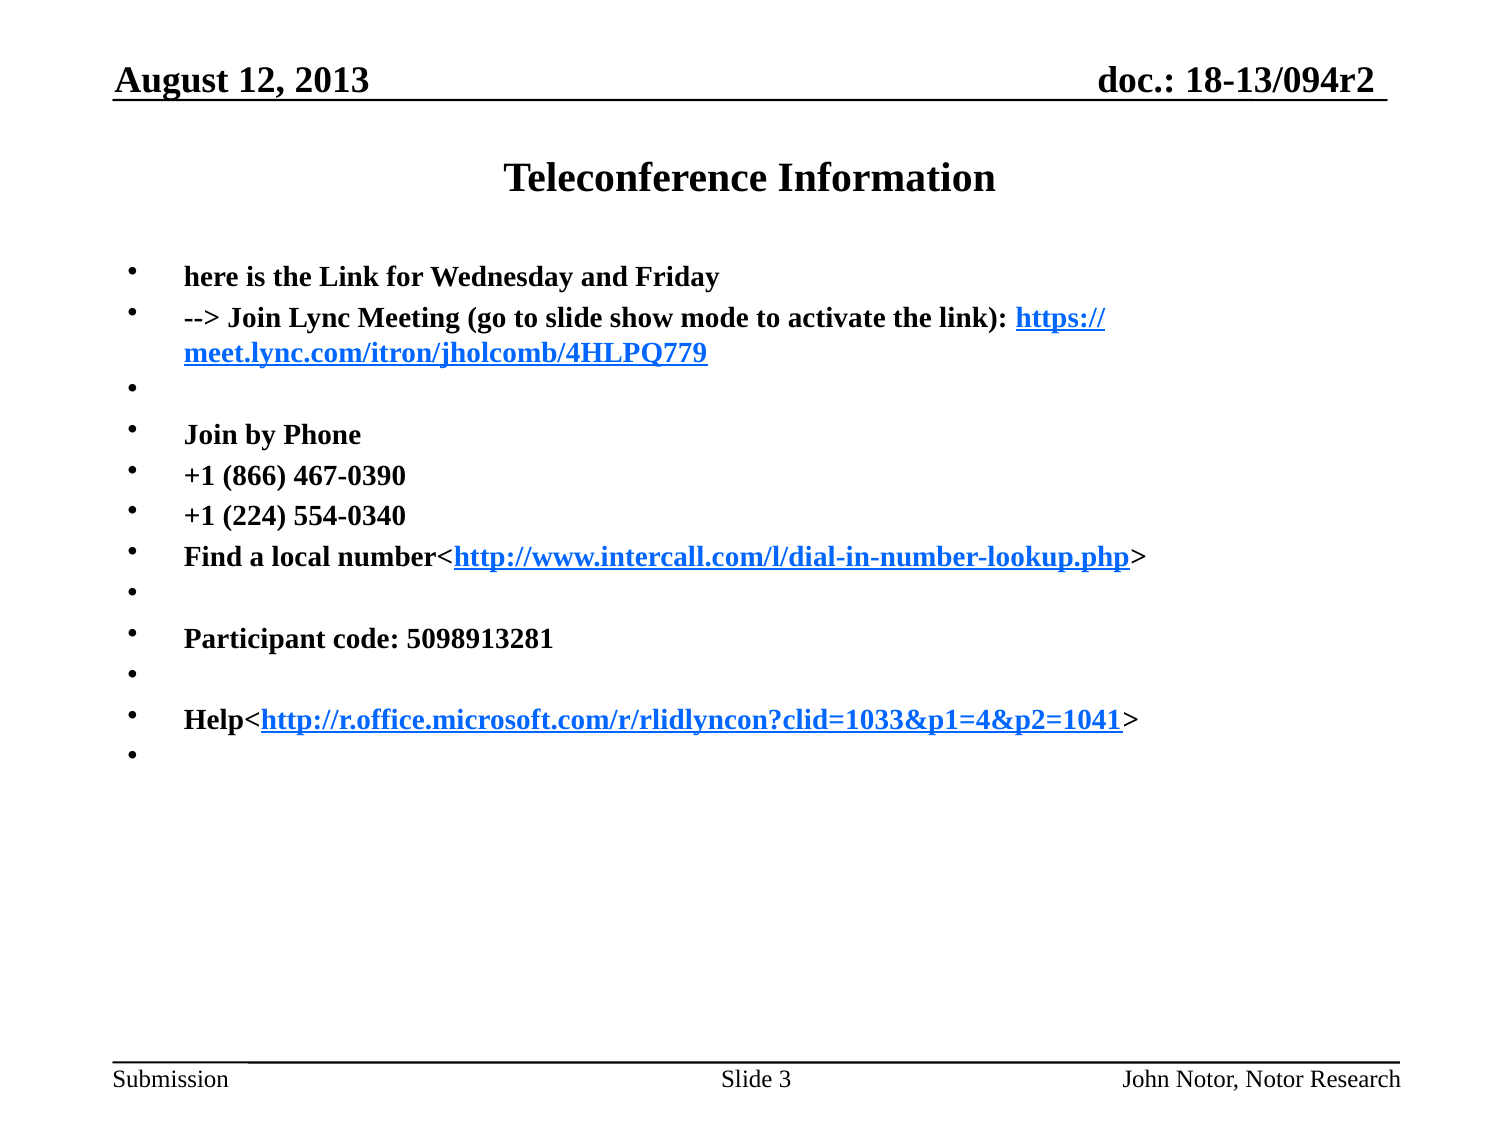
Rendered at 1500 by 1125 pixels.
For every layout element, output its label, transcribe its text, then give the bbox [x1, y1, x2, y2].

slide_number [114, 54, 373, 101]
slide_number Slide 3 [712, 1061, 800, 1093]
title Teleconference Information [112, 112, 1388, 238]
list here is the Link for Wednesday and Friday --> Join Lync Meeting (go to slide show mode to activate the link): https://meet.lync.com/itron/jholcomb/4HLPQ779 Join by Phone +1 (866) 467-0390 +1 (224) 554-0340 Find a local number<http://www.intercall.com/l/dial-in-number-lookup.php> Participant code: 5098913281 Help<http://r.office.microsoft.com/r/rlidlyncon?clid=1033&p1=4&p2=1041> [112, 249, 1426, 1001]
footer John Notor, Notor Research [1087, 1062, 1402, 1094]
